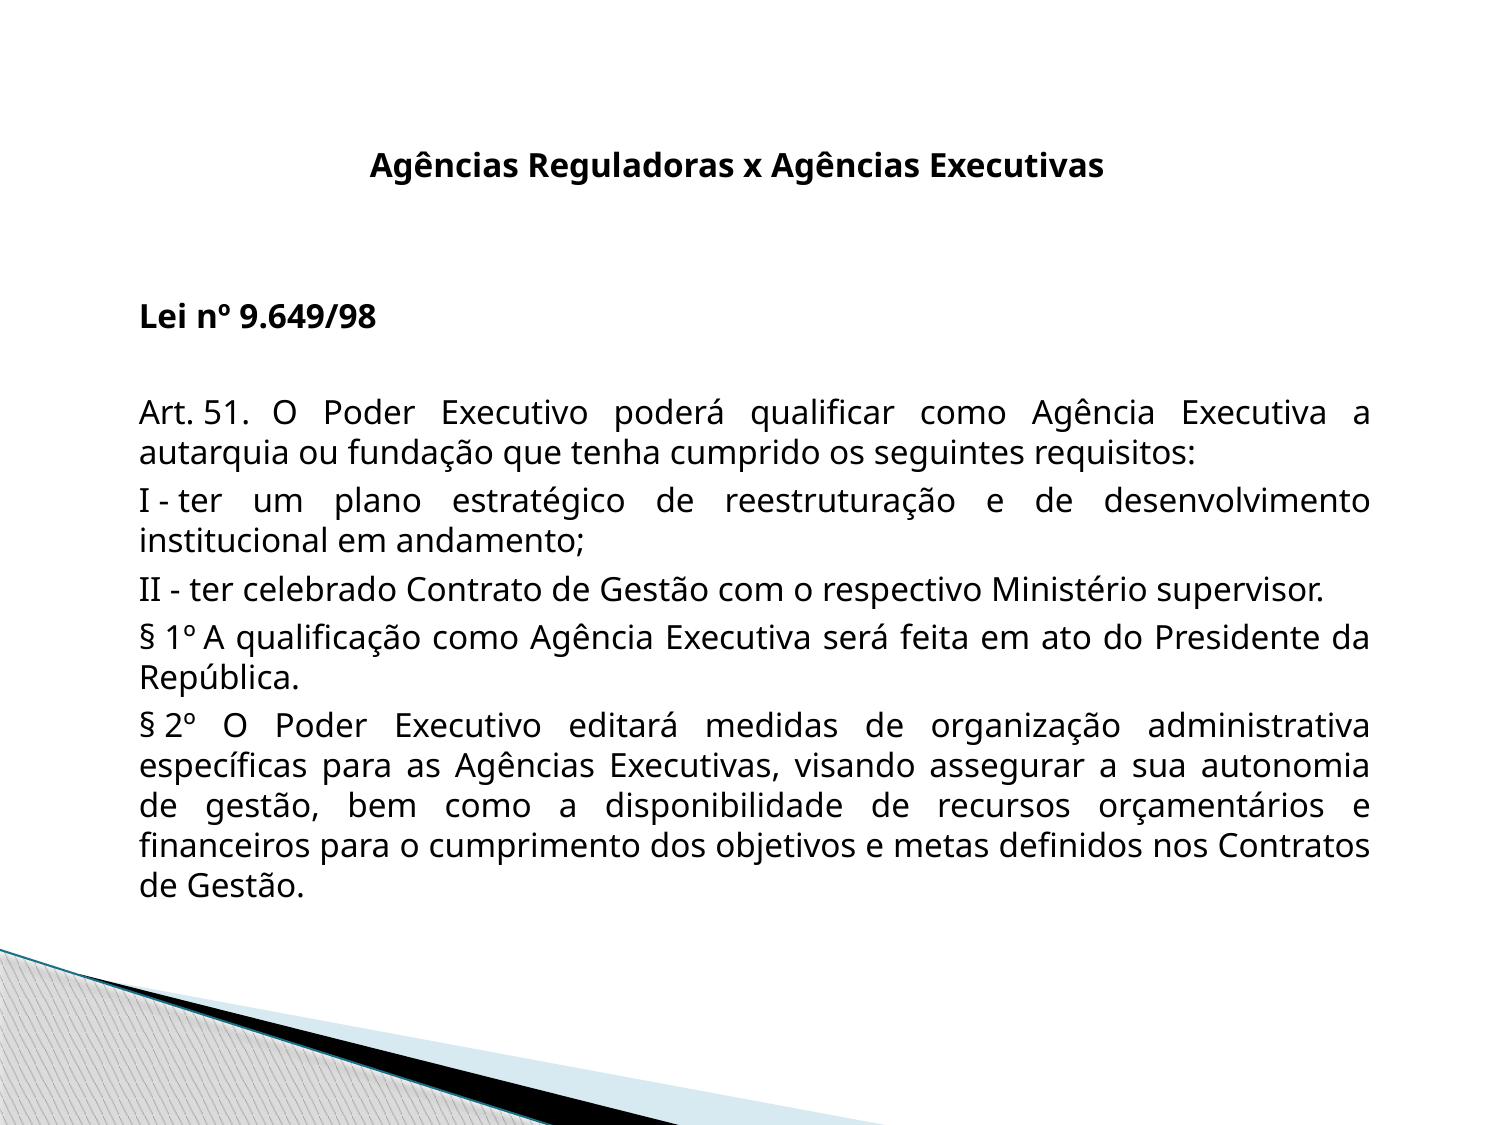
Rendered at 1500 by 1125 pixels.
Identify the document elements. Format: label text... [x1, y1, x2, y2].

title Agências Reguladoras x Agências Executivas [100, 66, 1376, 308]
subtitle Lei nº 9.649/98 Art. 51. O Poder Executivo poderá qualificar como Agência Executiva a autarquia ou fundação que tenha cumprido os seguintes requisitos: I - ter um plano estratégico de reestruturação e de desenvolvimento institucional em andamento; II - ter celebrado Contrato de Gestão com o respectivo Ministério supervisor. § 1º A qualificação como Agência Executiva será feita em ato do Presidente da República. § 2º O Poder Executivo editará medidas de organização administrativa específicas para as Agências Executivas, visando assegurar a sua autonomia de gestão, bem como a disponibilidade de recursos orçamentários e financeiros para o cumprimento dos objetivos e metas definidos nos Contratos de Gestão. [123, 287, 1388, 1013]
